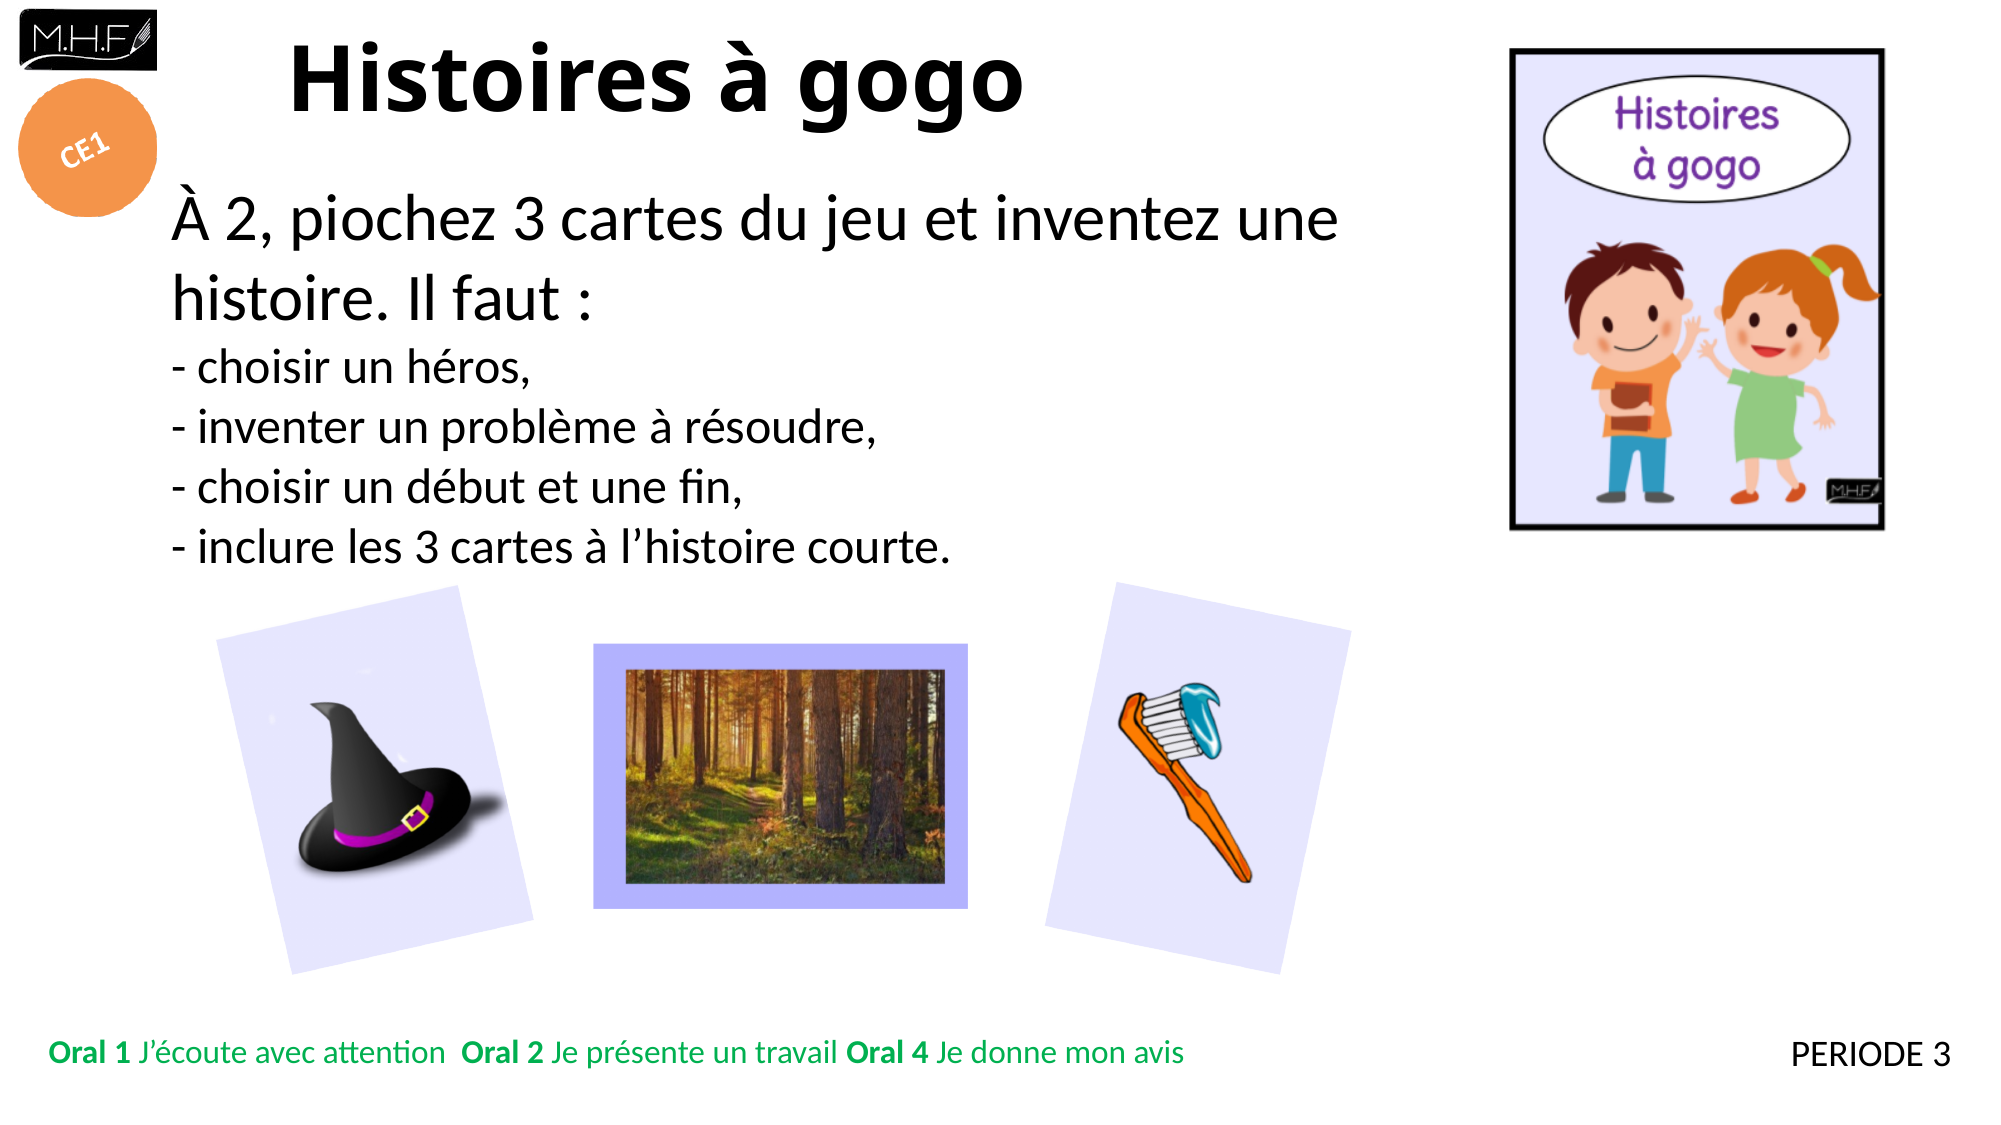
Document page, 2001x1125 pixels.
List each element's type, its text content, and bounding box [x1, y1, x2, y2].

picture [16, 7, 157, 74]
text_box À 2, piochez 3 cartes du jeu et inventez une histoire. Il faut : - choisir un héros, - inventer un problème à résoudre, - choisir un début et une fin, - inclure les 3 cartes à l’histoire courte. [156, 166, 1476, 671]
text_box PERIODE 3 [1362, 1021, 1967, 1082]
picture [224, 606, 533, 974]
picture [1507, 42, 1887, 533]
picture [594, 588, 967, 964]
picture [1045, 602, 1343, 974]
picture [18, 78, 157, 218]
title Histoires à gogo [271, 7, 1818, 156]
text_box Oral 1 J’écoute avec attention Oral 2 Je présente un travail Oral 4 Je donne mon avis [33, 1023, 1353, 1078]
